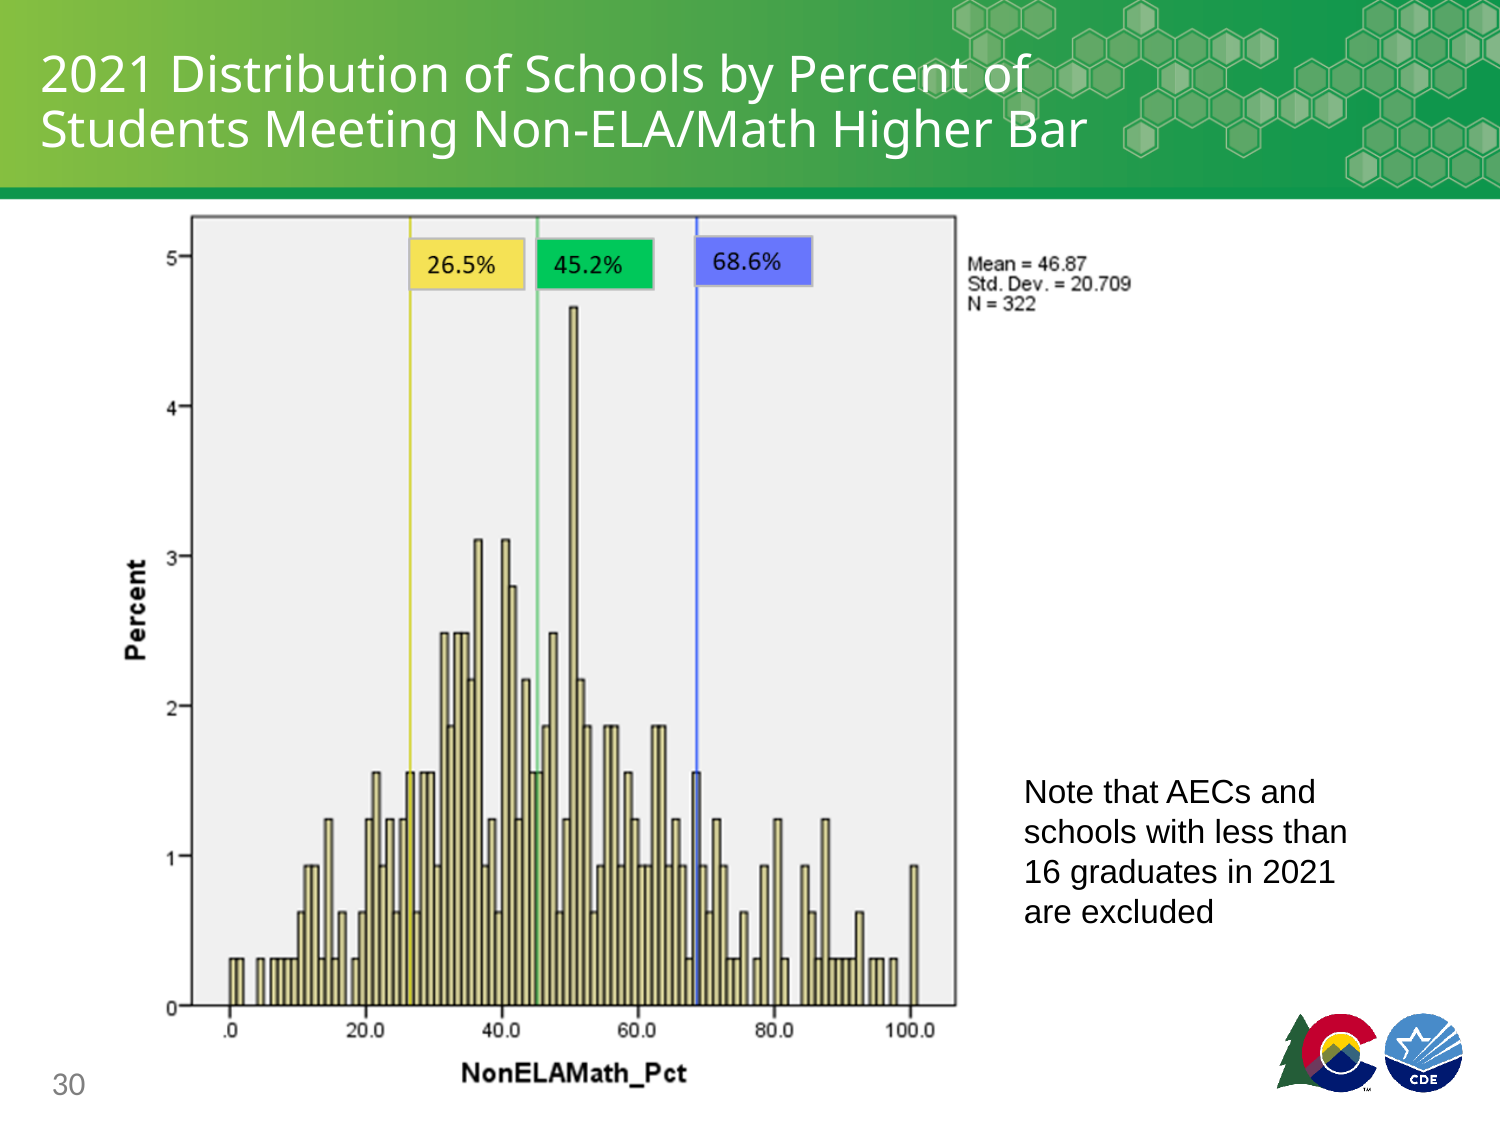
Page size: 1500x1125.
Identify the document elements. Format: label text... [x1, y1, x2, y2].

title 2021 Distribution of Schools by Percent of Students Meeting Non-ELA/Math Higher Bar [40, 41, 1115, 166]
text_box Note that AECs and schools with less than 16 graduates in 2021 are excluded [1252, 762, 1380, 938]
slide_number 30 [36, 1054, 87, 1115]
picture [1275, 1012, 1463, 1093]
picture [0, 0, 1500, 200]
picture [92, 204, 1247, 1115]
